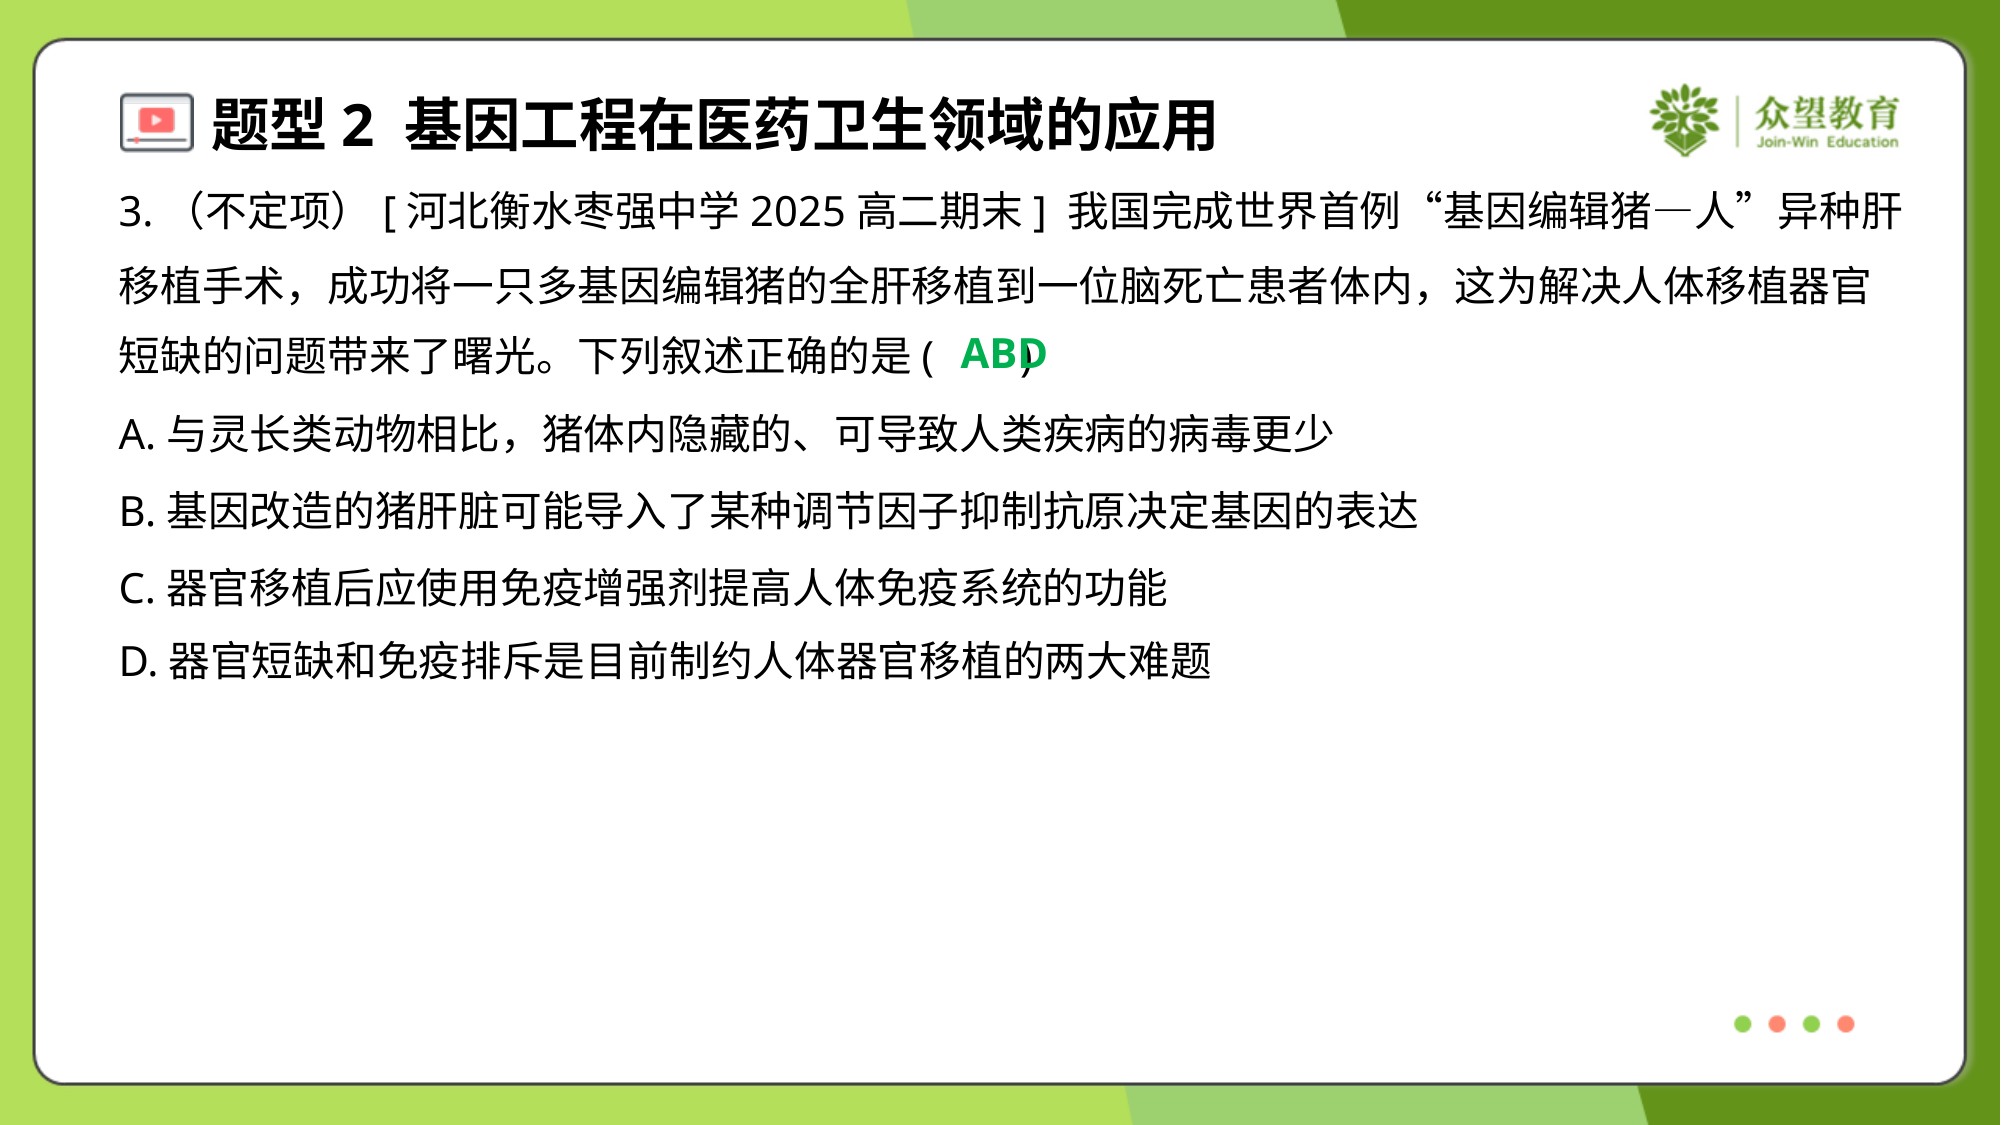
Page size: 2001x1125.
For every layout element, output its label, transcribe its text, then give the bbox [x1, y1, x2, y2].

text_box A.与灵长类动物相比，猪体内隐藏的、可导致人类疾病的病毒更少 B.基因改造的猪肝脏可能导入了某种调节因子抑制抗原决定基因的表达 C.器官移植后应使用免疫增强剂提高人体免疫系统的功能 D.器官短缺和免疫排斥是目前制约人体器官移植的两大难题 [118, 382, 1883, 678]
picture [0, 0, 2000, 1125]
text_box ABD [942, 306, 1066, 371]
text_box 3.（不定项）[河北衡水枣强中学2025高二期末] 我国完成世界首例“基因编辑猪—人”异种肝 移植手术，成功将一只多基因编辑猪的全肝移植到一位脑死亡患者体内，这为解决人体移植器官 短缺的问题带来了曙光。下列叙述正确的是( ) [118, 159, 1883, 373]
